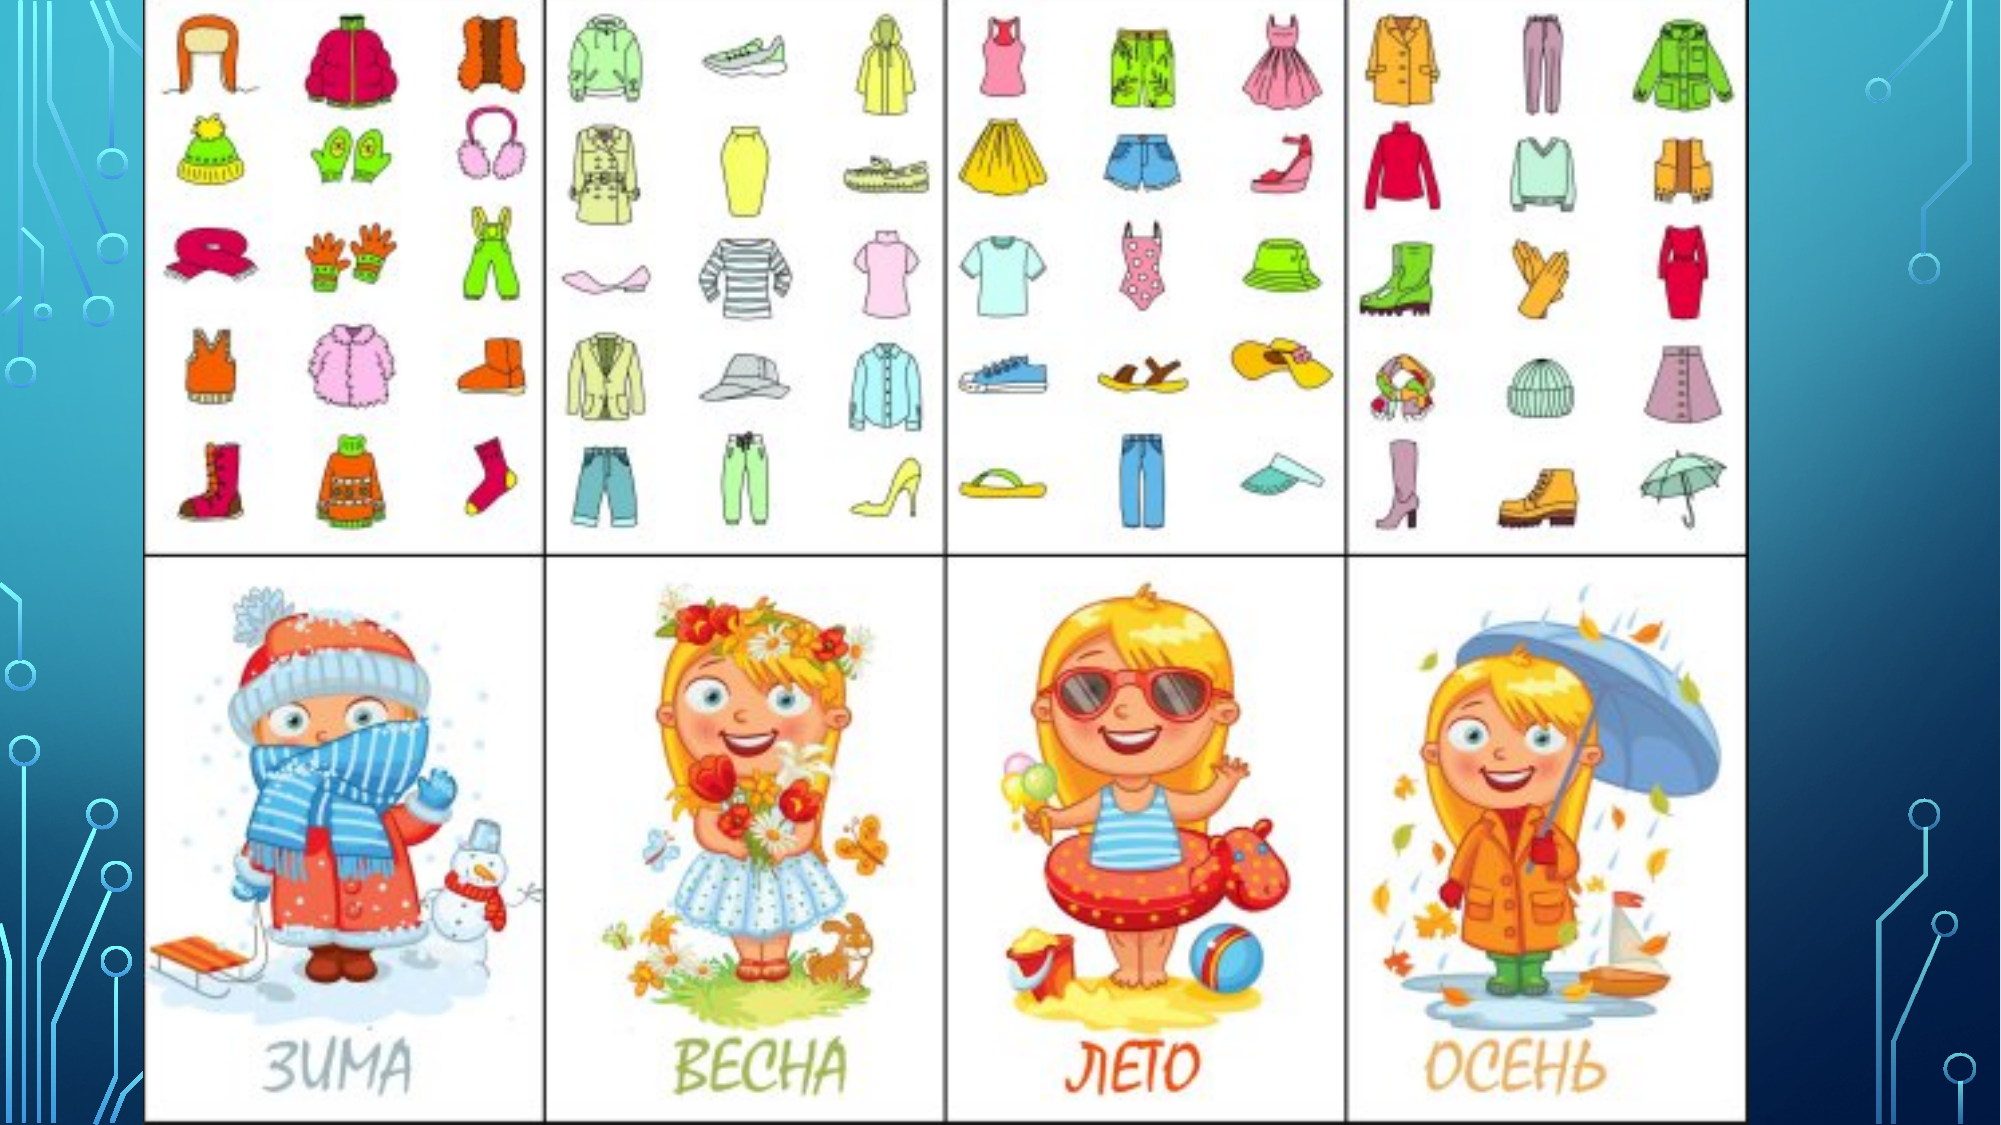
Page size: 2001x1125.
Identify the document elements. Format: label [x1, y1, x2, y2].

list [143, 0, 1749, 1125]
